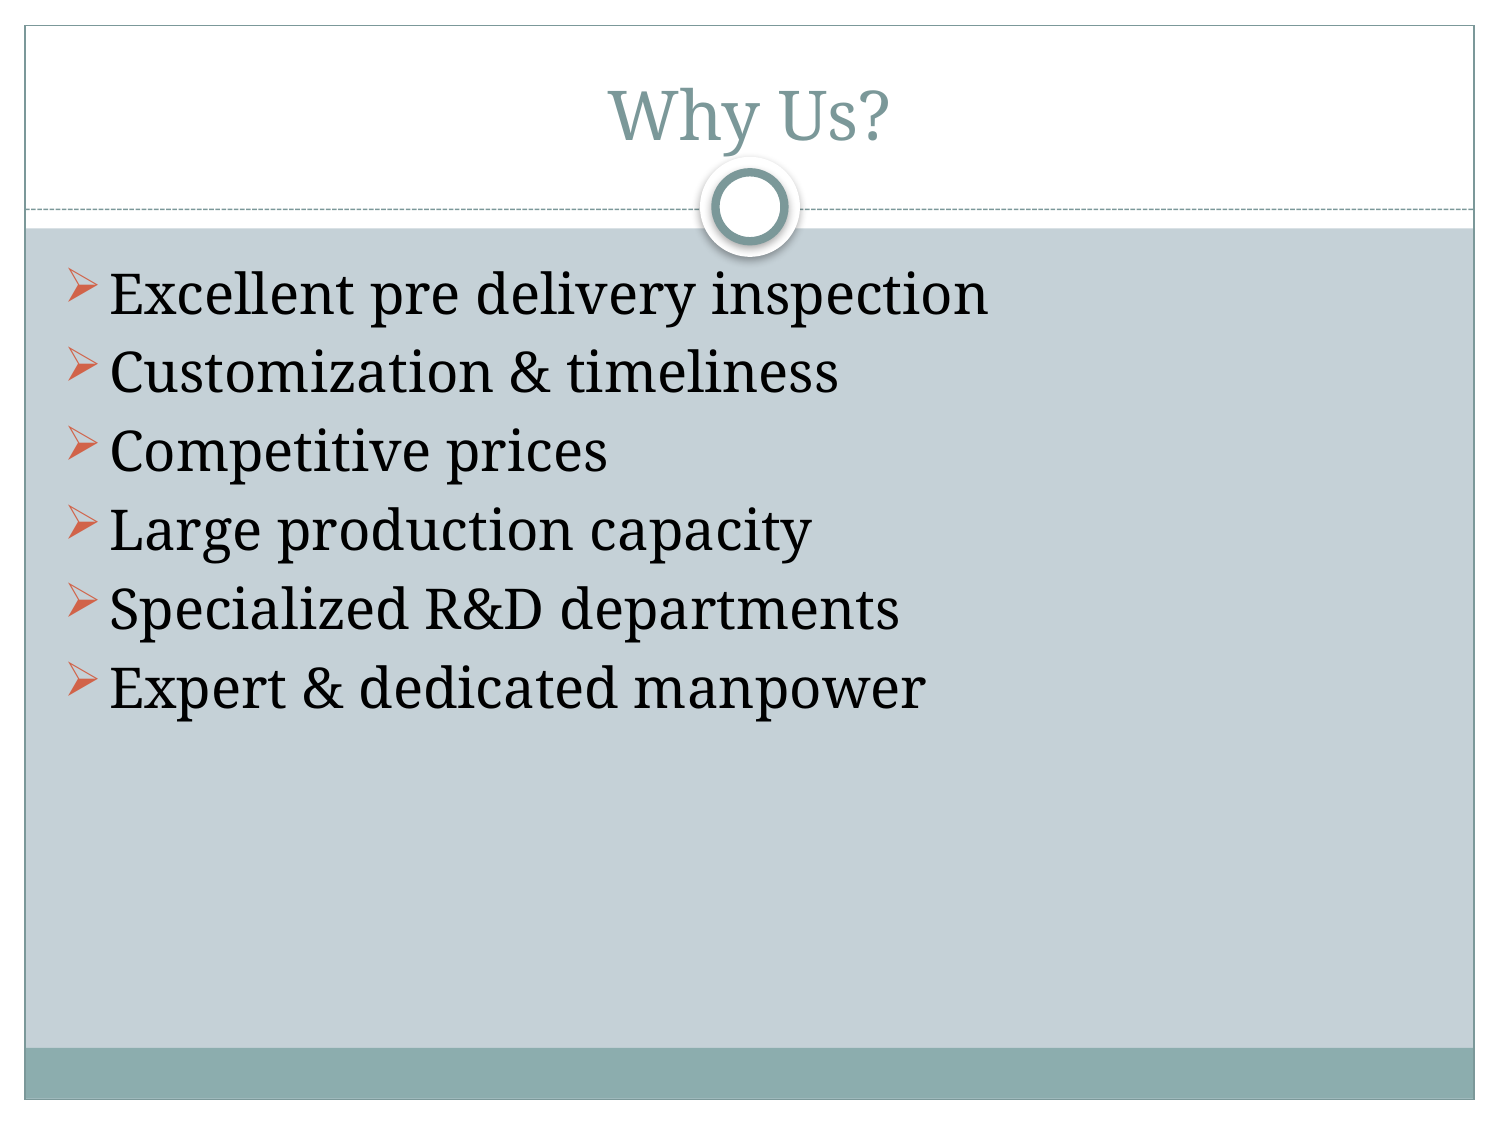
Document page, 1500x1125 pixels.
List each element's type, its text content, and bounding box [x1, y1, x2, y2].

title Why Us? [49, 37, 1450, 162]
list Excellent pre delivery inspection Customization & timeliness Competitive prices Large production capacity Specialized R&D departments Expert & dedicated manpower [49, 250, 1445, 1001]
